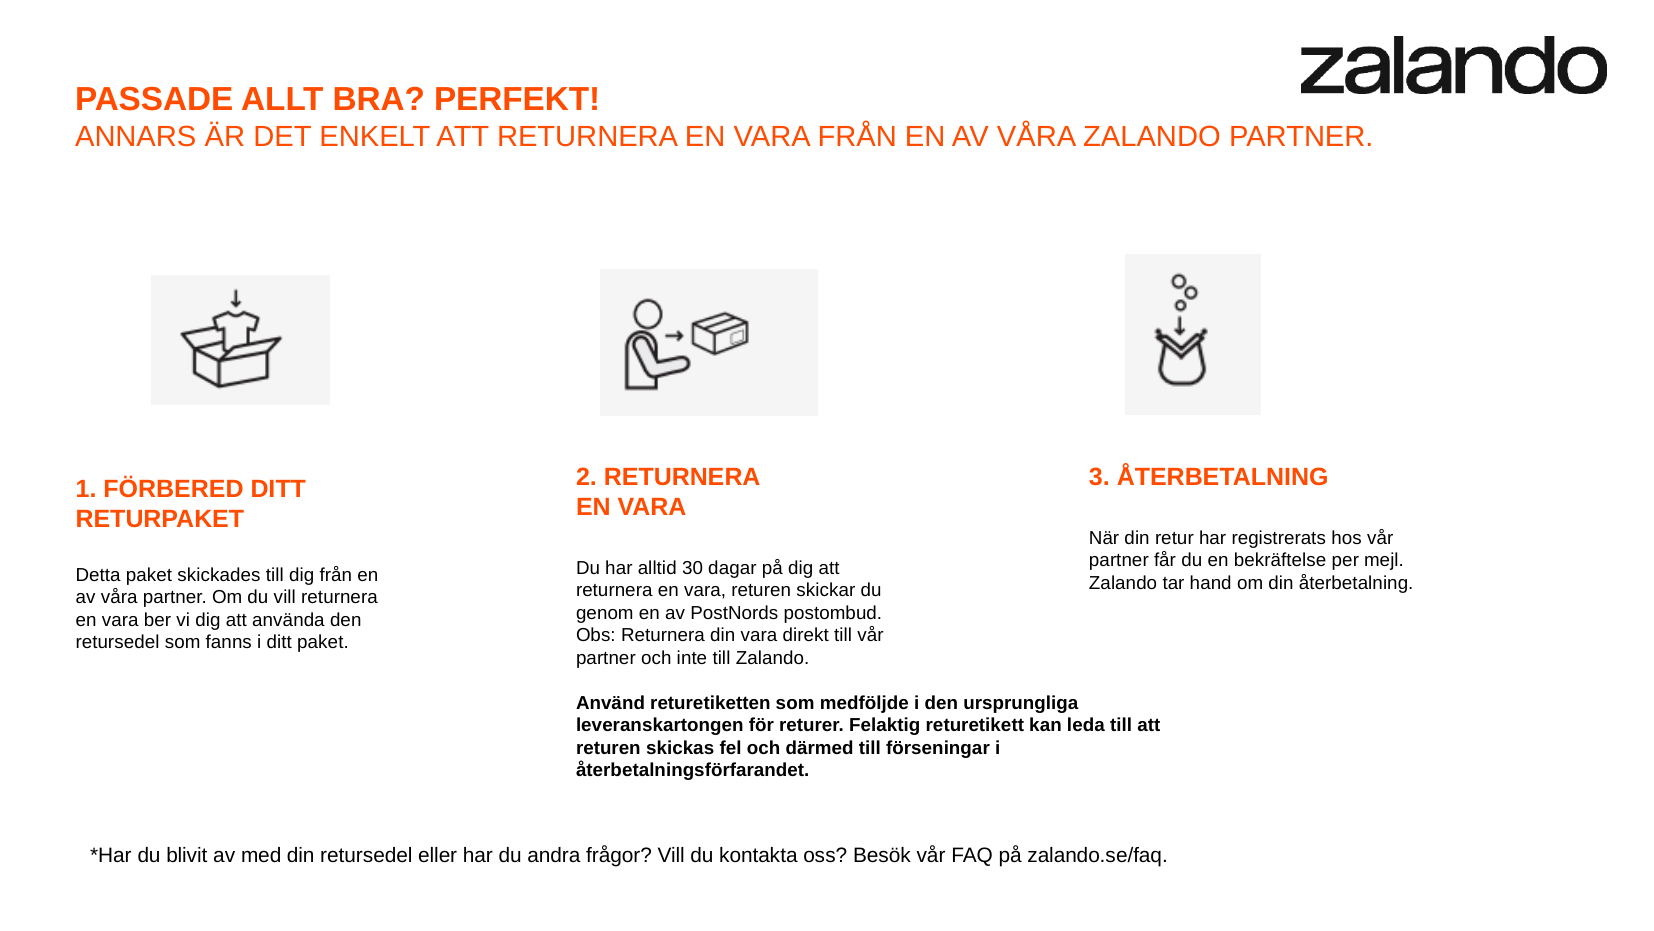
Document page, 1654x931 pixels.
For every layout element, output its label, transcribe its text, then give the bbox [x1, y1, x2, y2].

picture [1301, 36, 1607, 95]
picture [599, 269, 818, 416]
picture [1124, 254, 1261, 415]
text_box 3. ÅTERBETALNING När din retur har registrerats hos vår partner får du en bekräftelse per mejl. Zalando tar hand om din återbetalning. [1074, 453, 1654, 610]
picture [151, 275, 331, 406]
text_box 1. FÖRBERED DITT RETURPAKET Detta paket skickades till dig från en av våra partner. Om du vill returnera en vara ber vi dig att använda den retursedel som fanns i ditt paket. [60, 465, 561, 648]
text_box 2. RETURNERA EN VARA Du har alltid 30 dagar på dig att returnera en vara, returen skickar du genom en av PostNords postombud. Obs: Returnera din vara direkt till vår partner och inte till Zalando. Använd returetiketten som medföljde i den ursprungliga leveranskartongen för returer. Felaktig returetikett kan leda till att returen skickas fel och därmed till förseningar i återbetalningsförfarandet. [561, 453, 1200, 744]
text_box PASSADE ALLT BRA? PERFEKT! ANNARS ÄR DET ENKELT ATT RETURNERA EN VARA FRÅN EN AV VÅRA ZALANDO PARTNER. [74, 36, 1563, 193]
text_box *Har du blivit av med din retursedel eller har du andra frågor? Vill du kontakta oss? Besök vår FAQ på zalando.se/faq. [75, 744, 1590, 885]
